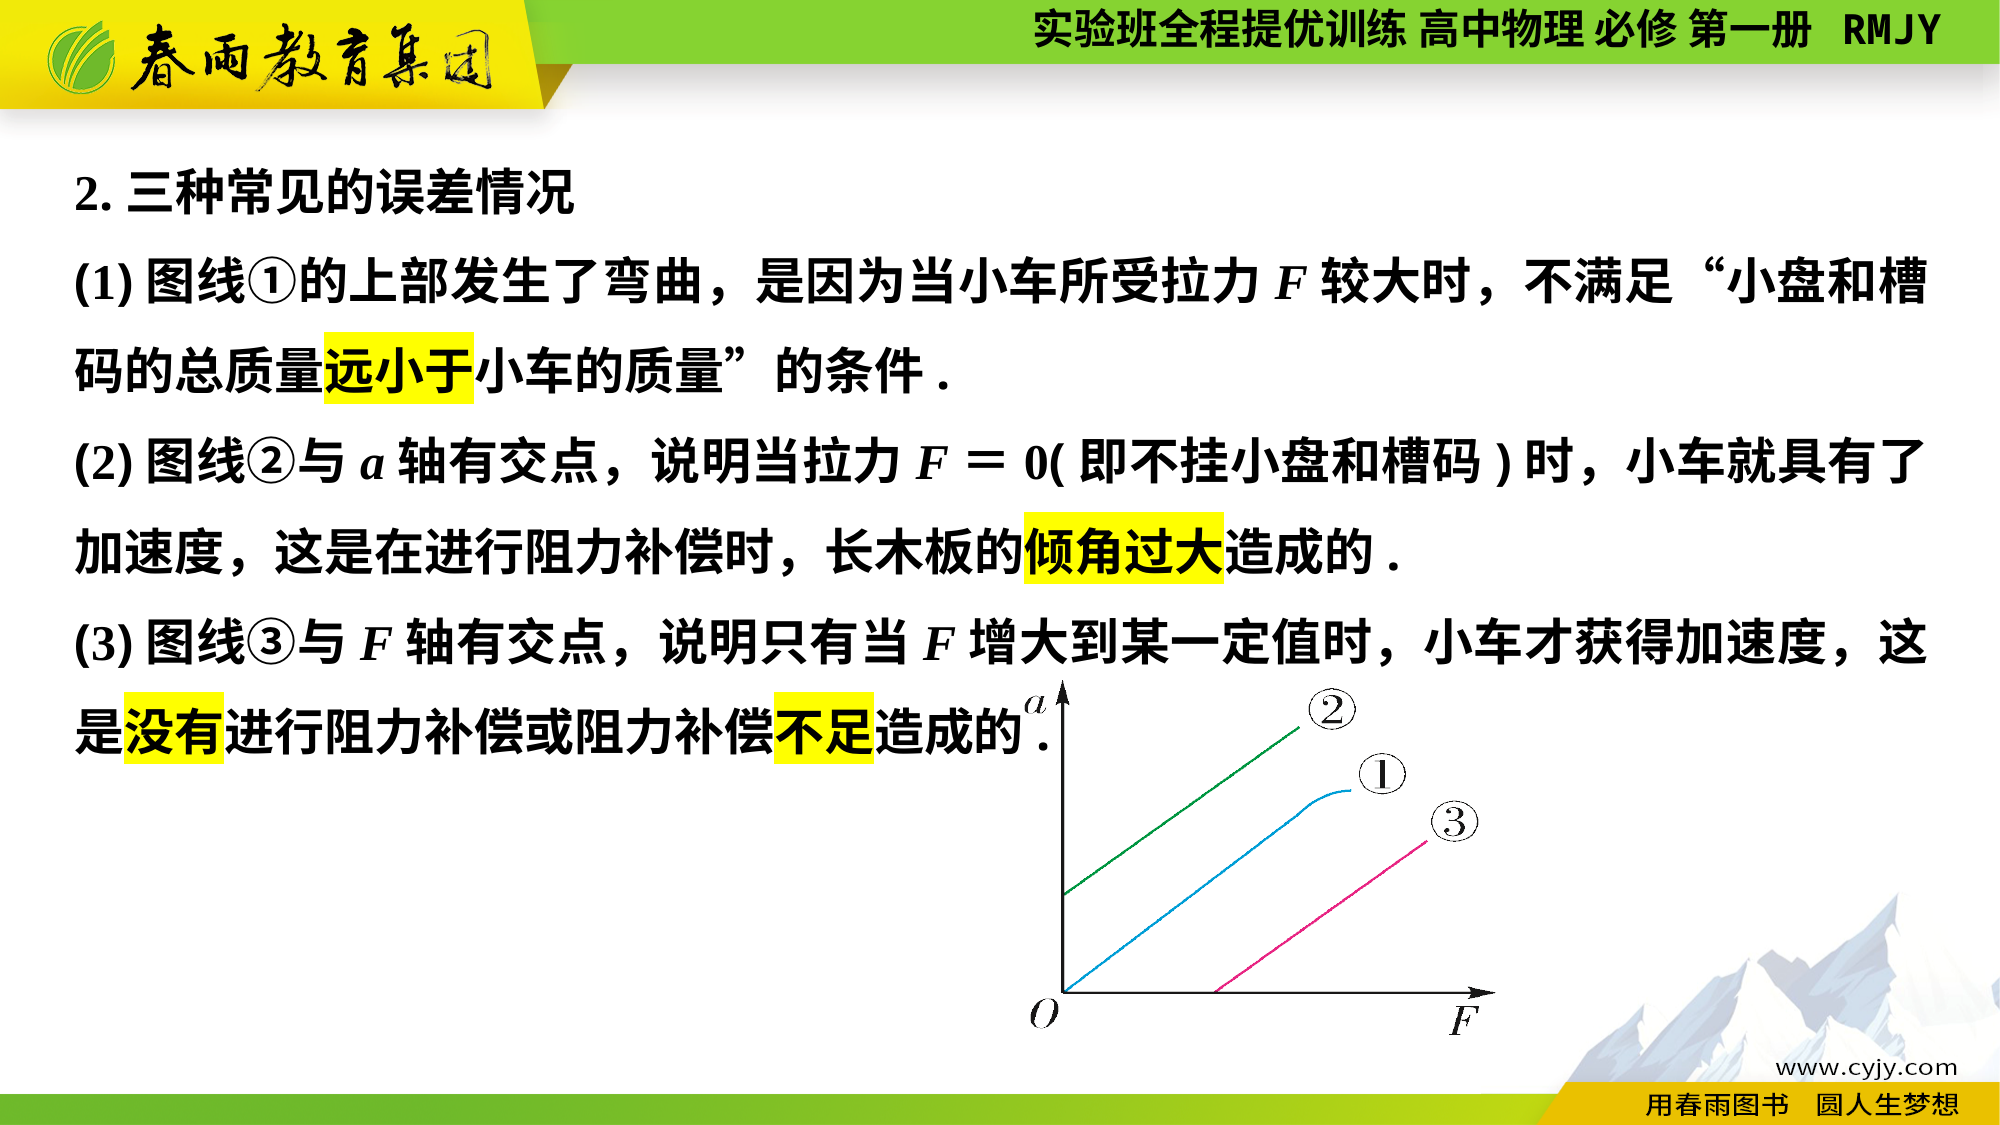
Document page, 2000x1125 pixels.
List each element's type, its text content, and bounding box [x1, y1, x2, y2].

list 2.三种常见的误差情况 (1)图线①的上部发生了弯曲，是因为当小车所受拉力F较大时，不满足“小盘和槽码的总质量远小于小车的质量”的条件. (2)图线②与a轴有交点，说明当拉力F＝0(即不挂小盘和槽码)时，小车就具有了加速度，这是在进行阻力补偿时，长木板的倾角过大造成的. (3)图线③与F轴有交点，说明只有当F增大到某一定值时，小车才获得加速度，这是没有进行阻力补偿或阻力补偿不足造成的. [59, 122, 1944, 763]
picture [0, 0, 2000, 1125]
